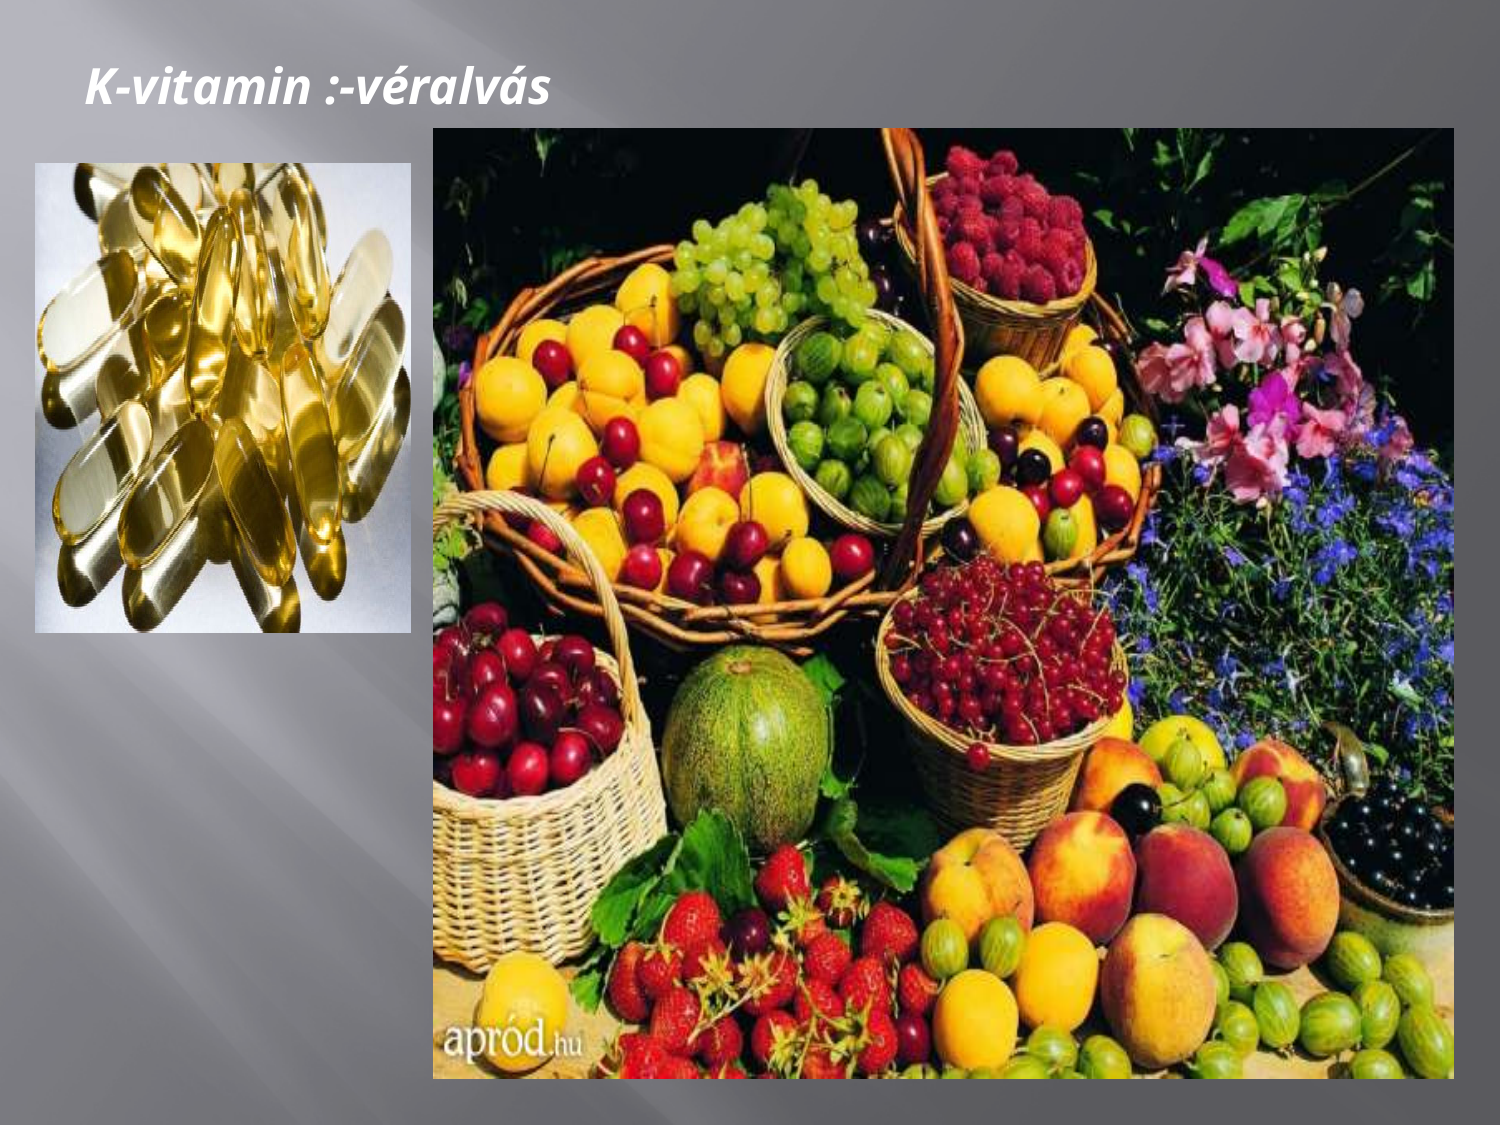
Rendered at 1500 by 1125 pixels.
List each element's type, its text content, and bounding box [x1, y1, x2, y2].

text_box K-vitamin :-véralvás [70, 46, 903, 122]
picture [34, 163, 411, 633]
picture [433, 128, 1454, 1079]
